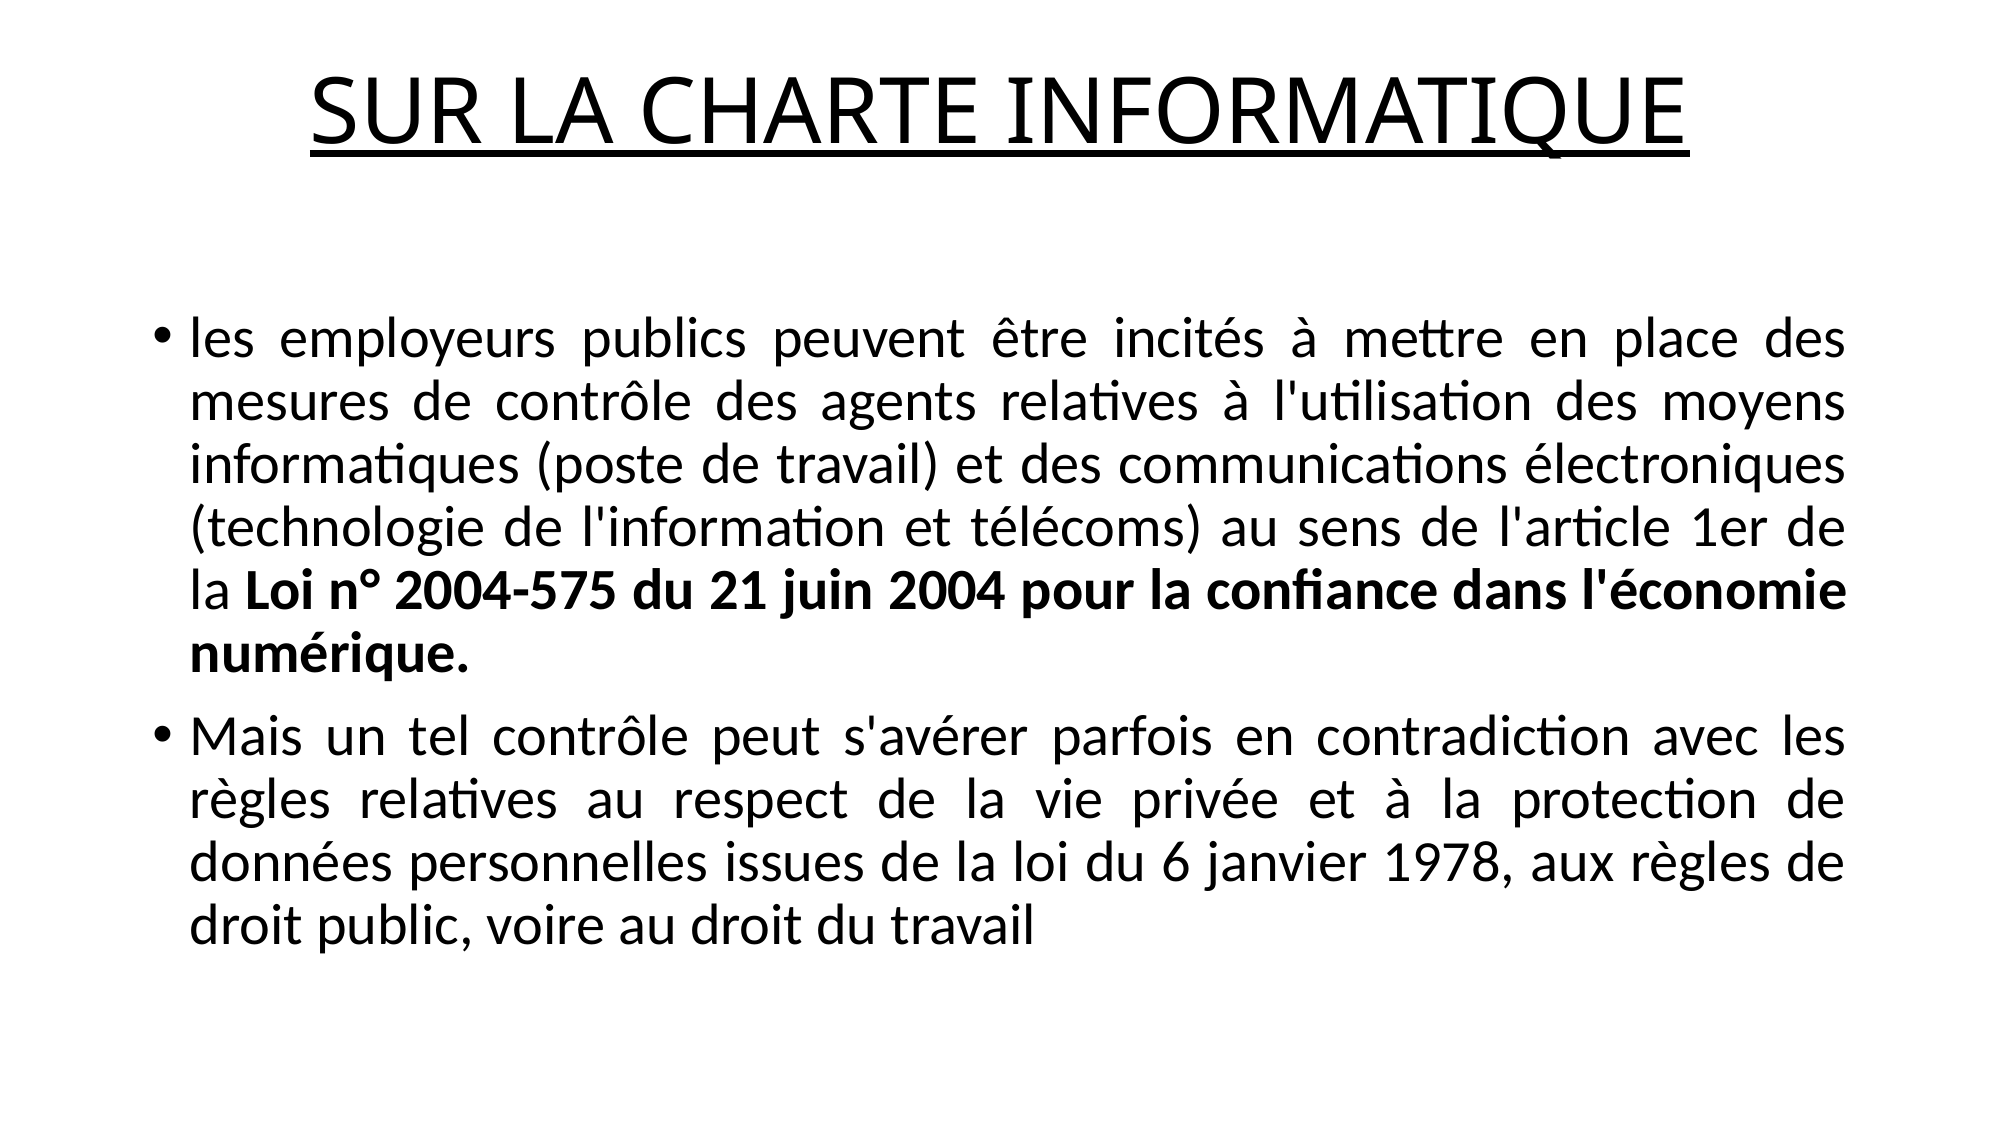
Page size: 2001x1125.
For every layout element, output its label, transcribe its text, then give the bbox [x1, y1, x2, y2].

title SUR LA CHARTE INFORMATIQUE [137, 59, 1863, 278]
list les employeurs publics peuvent être incités à mettre en place des mesures de contrôle des agents relatives à l'utilisation des moyens informatiques (poste de travail) et des communications électroniques (technologie de l'information et télécoms) au sens de l'article 1er de la Loi n° 2004-575 du 21 juin 2004 pour la confiance dans l'économie numérique. Mais un tel contrôle peut s'avérer parfois en contradiction avec les règles relatives au respect de la vie privée et à la protection de données personnelles issues de la loi du 6 janvier 1978, aux règles de droit public, voire au droit du travail [137, 299, 1863, 1014]
